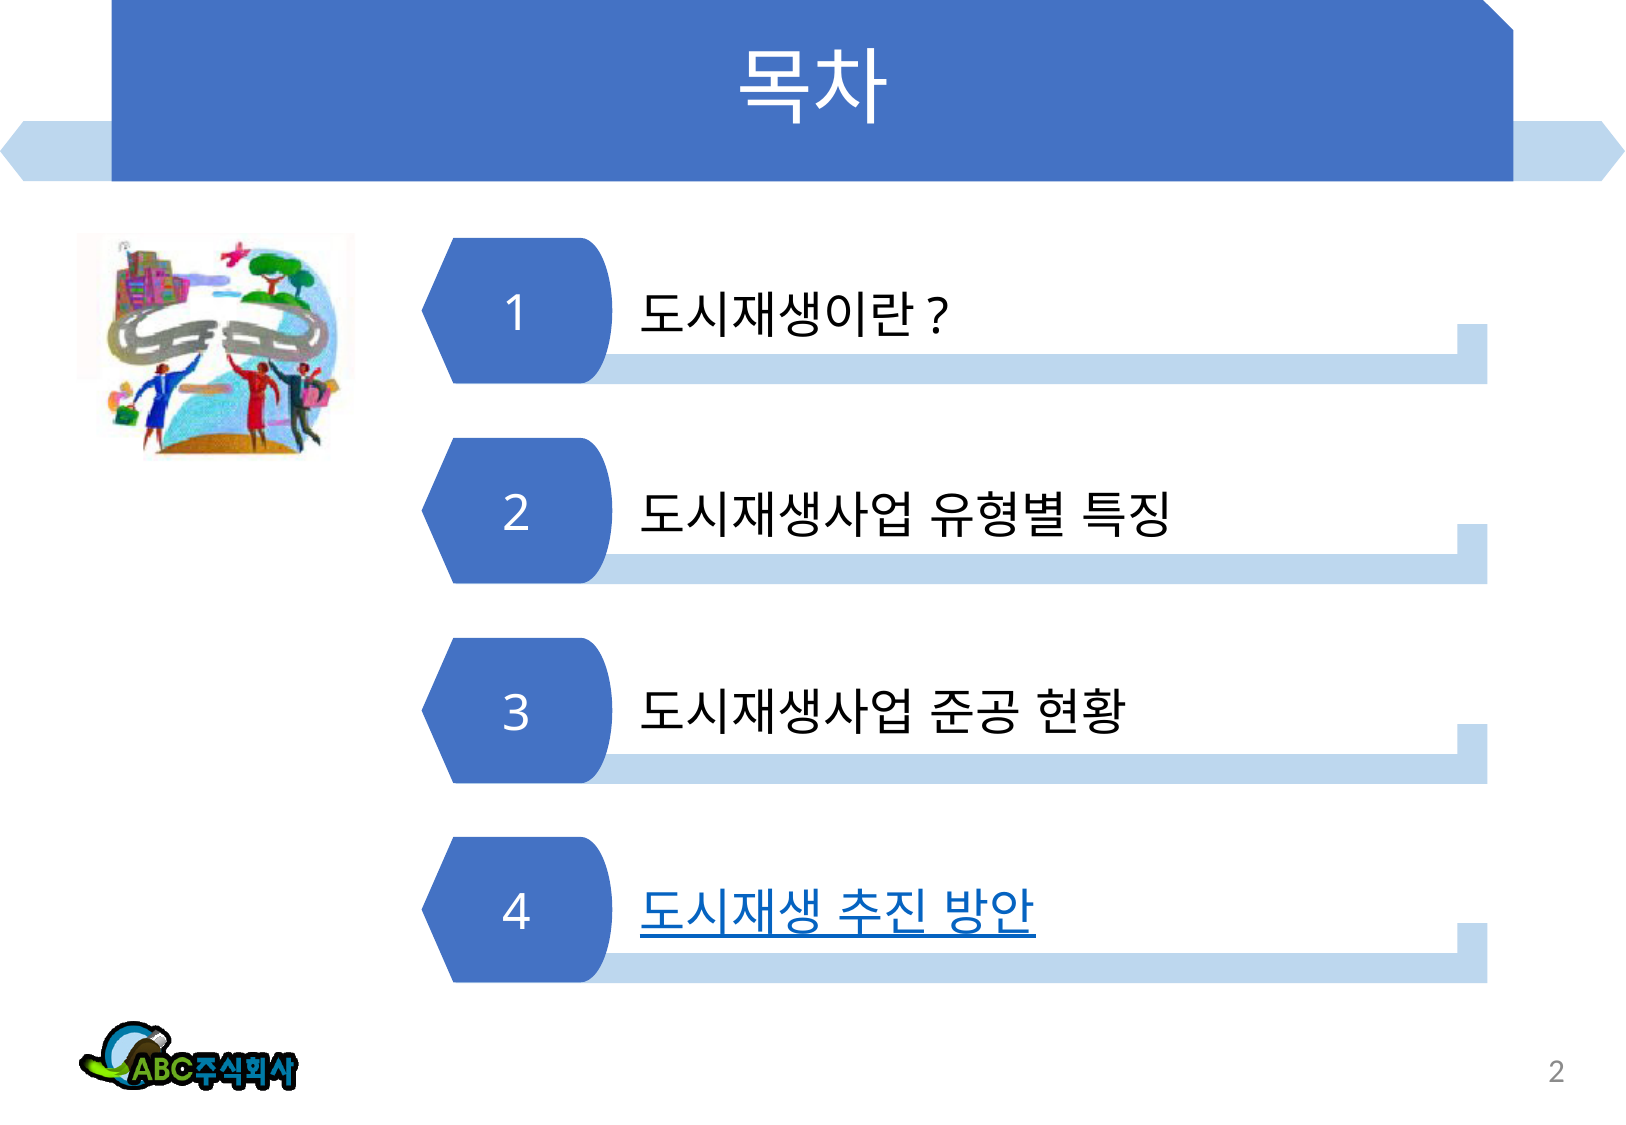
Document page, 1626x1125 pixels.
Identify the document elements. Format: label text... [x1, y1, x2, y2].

text_box [583, 351, 1488, 385]
picture [69, 1013, 305, 1096]
text_box 도시재생이란? [624, 275, 1522, 351]
slide_number 2 [1214, 1039, 1580, 1100]
text_box 2 [420, 436, 614, 585]
text_box 3 [420, 636, 614, 785]
title 목차 [0, 0, 1625, 182]
text_box 도시재생사업 유형별 특징 [624, 476, 1522, 552]
text_box 도시재생사업 준공 현황 [624, 673, 1522, 749]
text_box [583, 749, 1488, 785]
text_box 1 [420, 236, 614, 385]
text_box 4 [420, 835, 614, 984]
text_box 도시재생 추진 방안 [624, 873, 1522, 961]
picture [76, 233, 356, 470]
text_box [583, 952, 1488, 984]
text_box [584, 552, 1488, 585]
